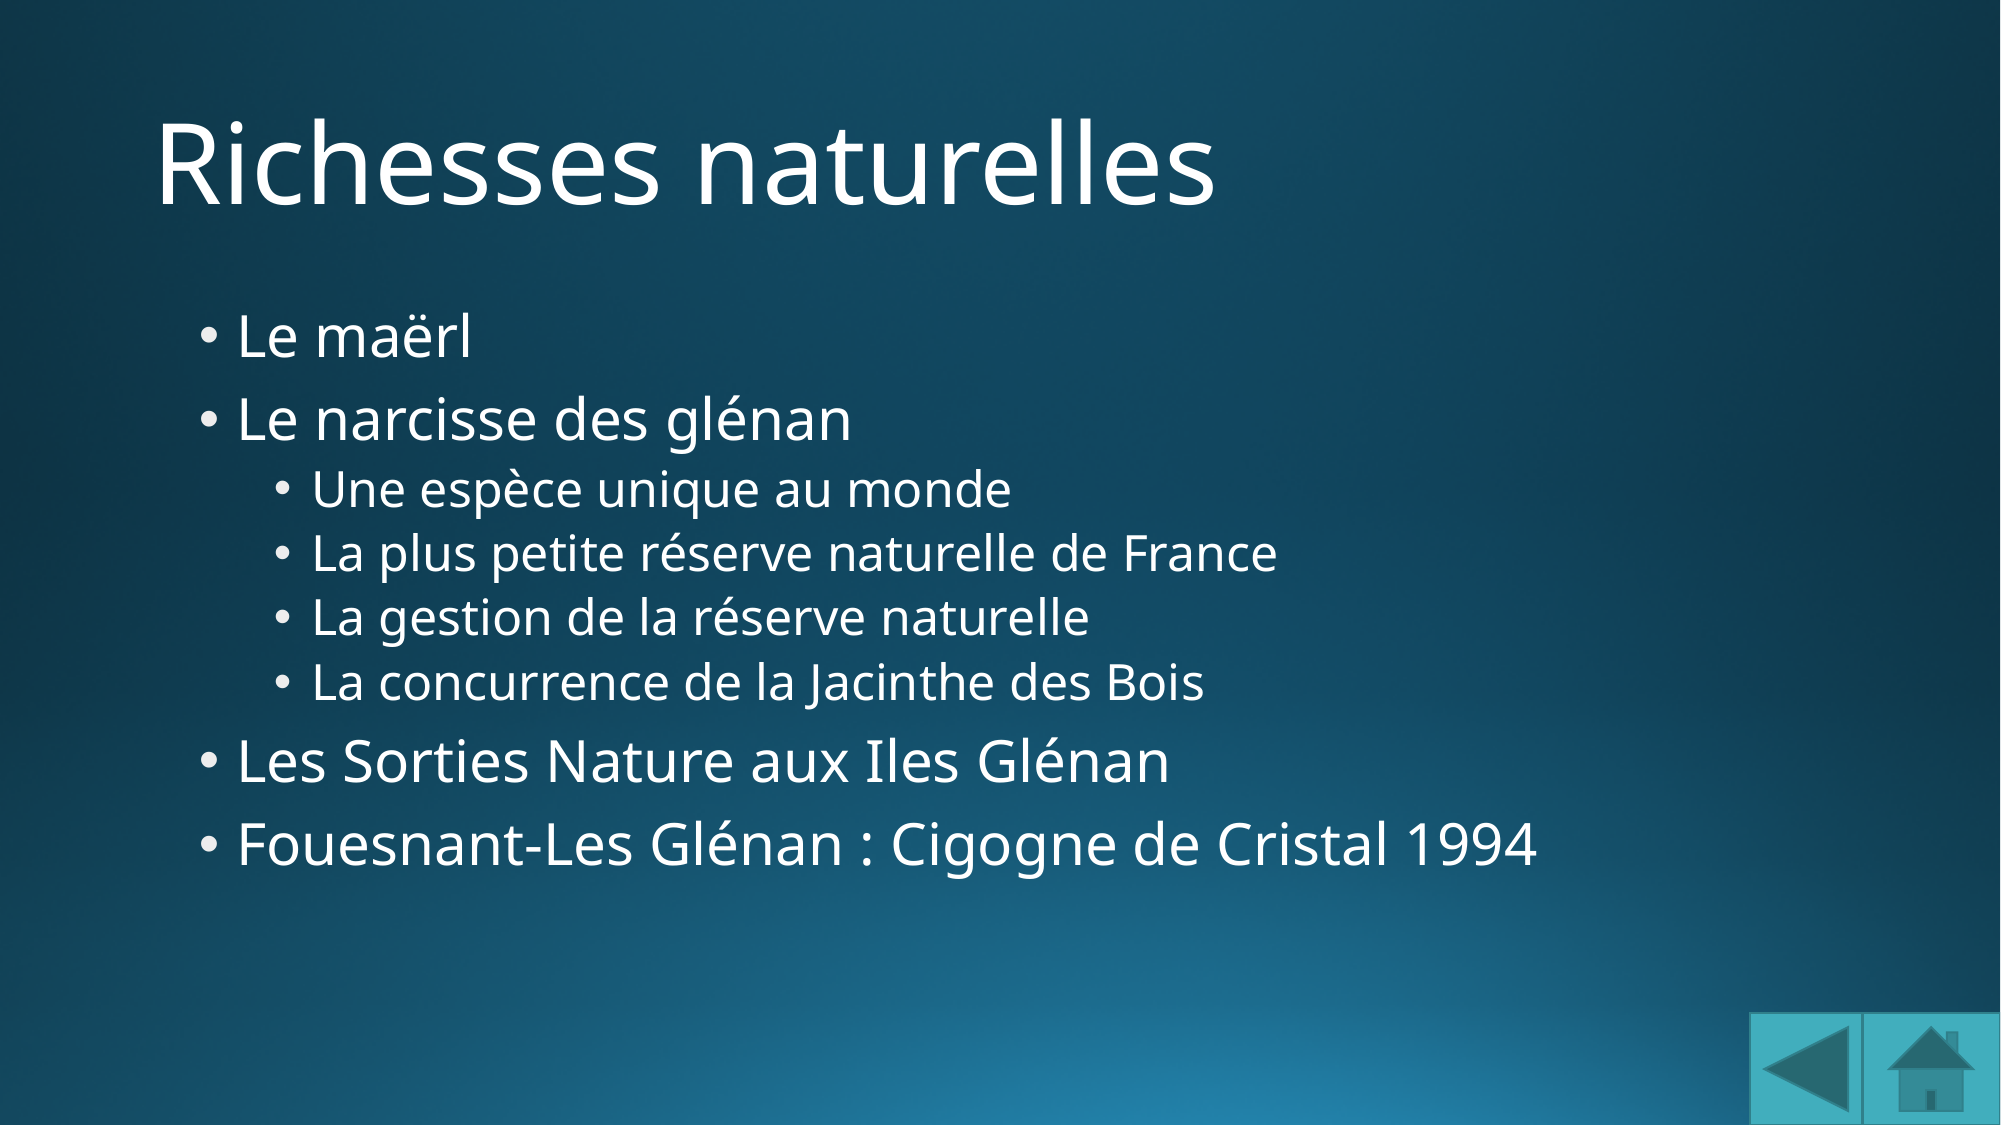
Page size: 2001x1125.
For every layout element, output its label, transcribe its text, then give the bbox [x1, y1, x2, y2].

title Richesses naturelles [137, 59, 1863, 278]
picture [0, 0, 2001, 1125]
list Le maërl Le narcisse des glénan Une espèce unique au monde La plus petite réserve naturelle de France La gestion de la réserve naturelle La concurrence de la Jacinthe des Bois Les Sorties Nature aux Iles Glénan Fouesnant-Les Glénan : Cigogne de Cristal 1994 [183, 299, 1863, 1014]
